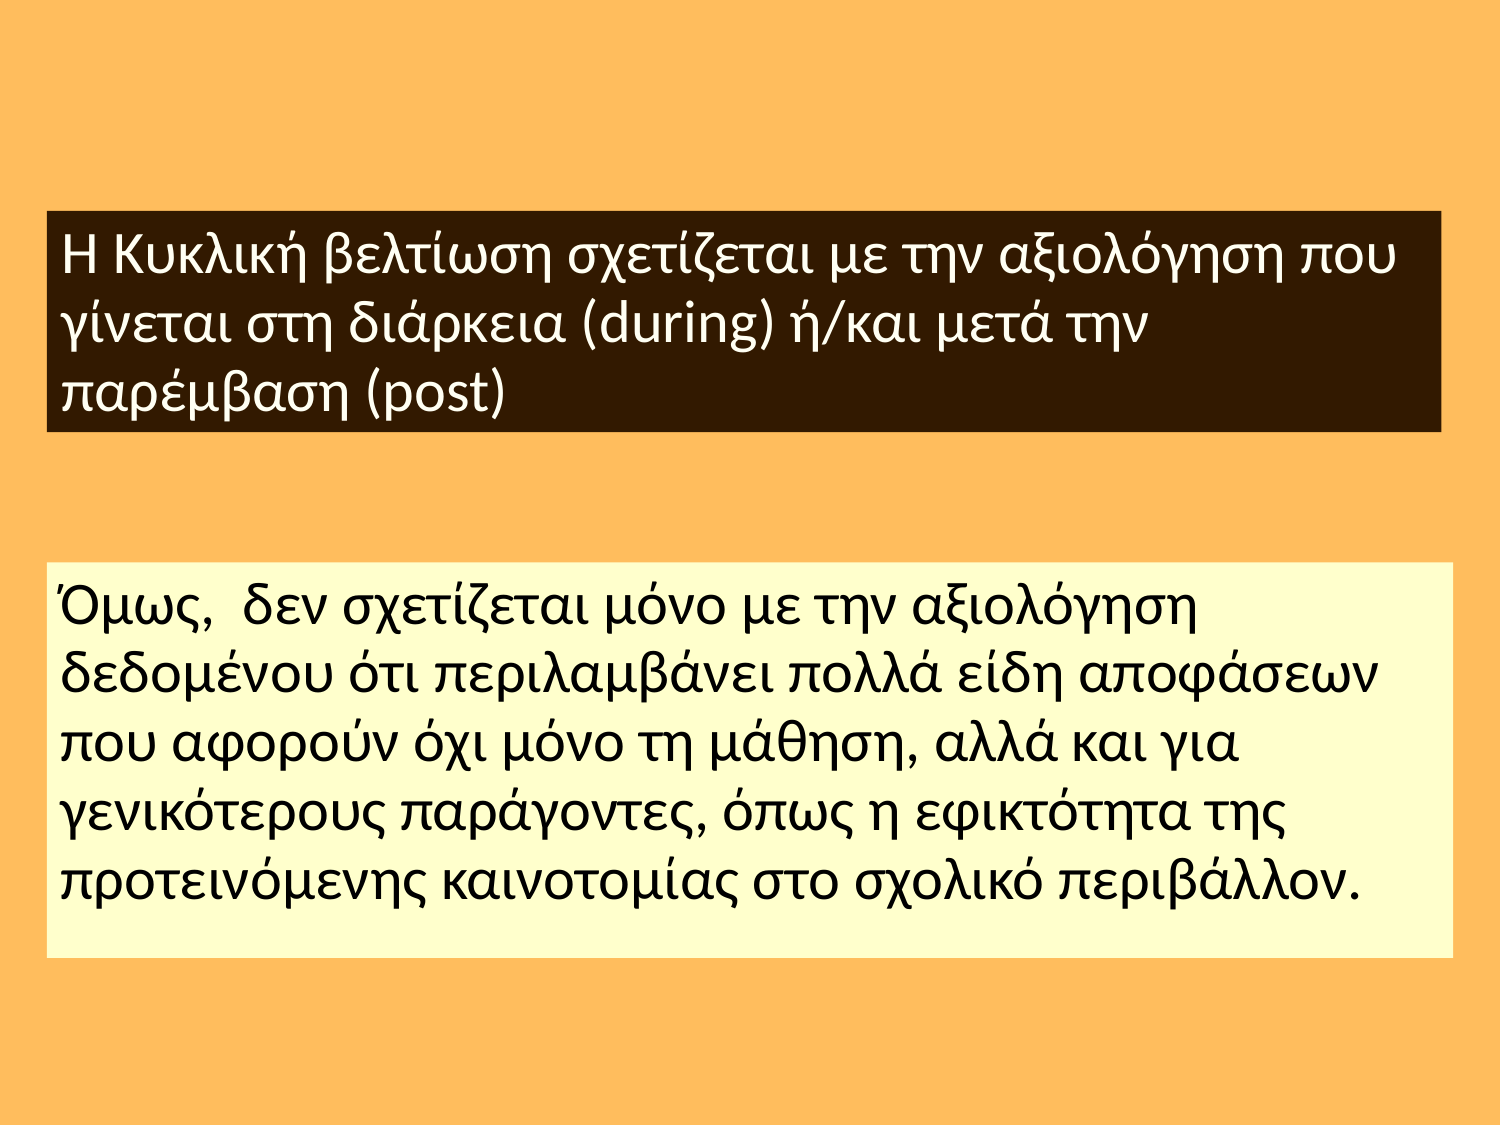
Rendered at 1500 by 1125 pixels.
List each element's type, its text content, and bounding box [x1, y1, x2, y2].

text_box Η Κυκλική βελτίωση σχετίζεται με την αξιολόγηση που γίνεται στη διάρκεια (during) ή/και μετά την παρέμβαση (post) [46, 210, 1442, 433]
text_box Όμως, δεν σχετίζεται μόνο με την αξιολόγηση δεδομένου ότι περιλαμβάνει πολλά είδη αποφάσεων που αφορούν όχι μόνο τη μάθηση, αλλά και για γενικότερους παράγοντες, όπως η εφικτότητα της προτεινόμενης καινοτομίας στο σχολικό περιβάλλον. [46, 562, 1454, 958]
